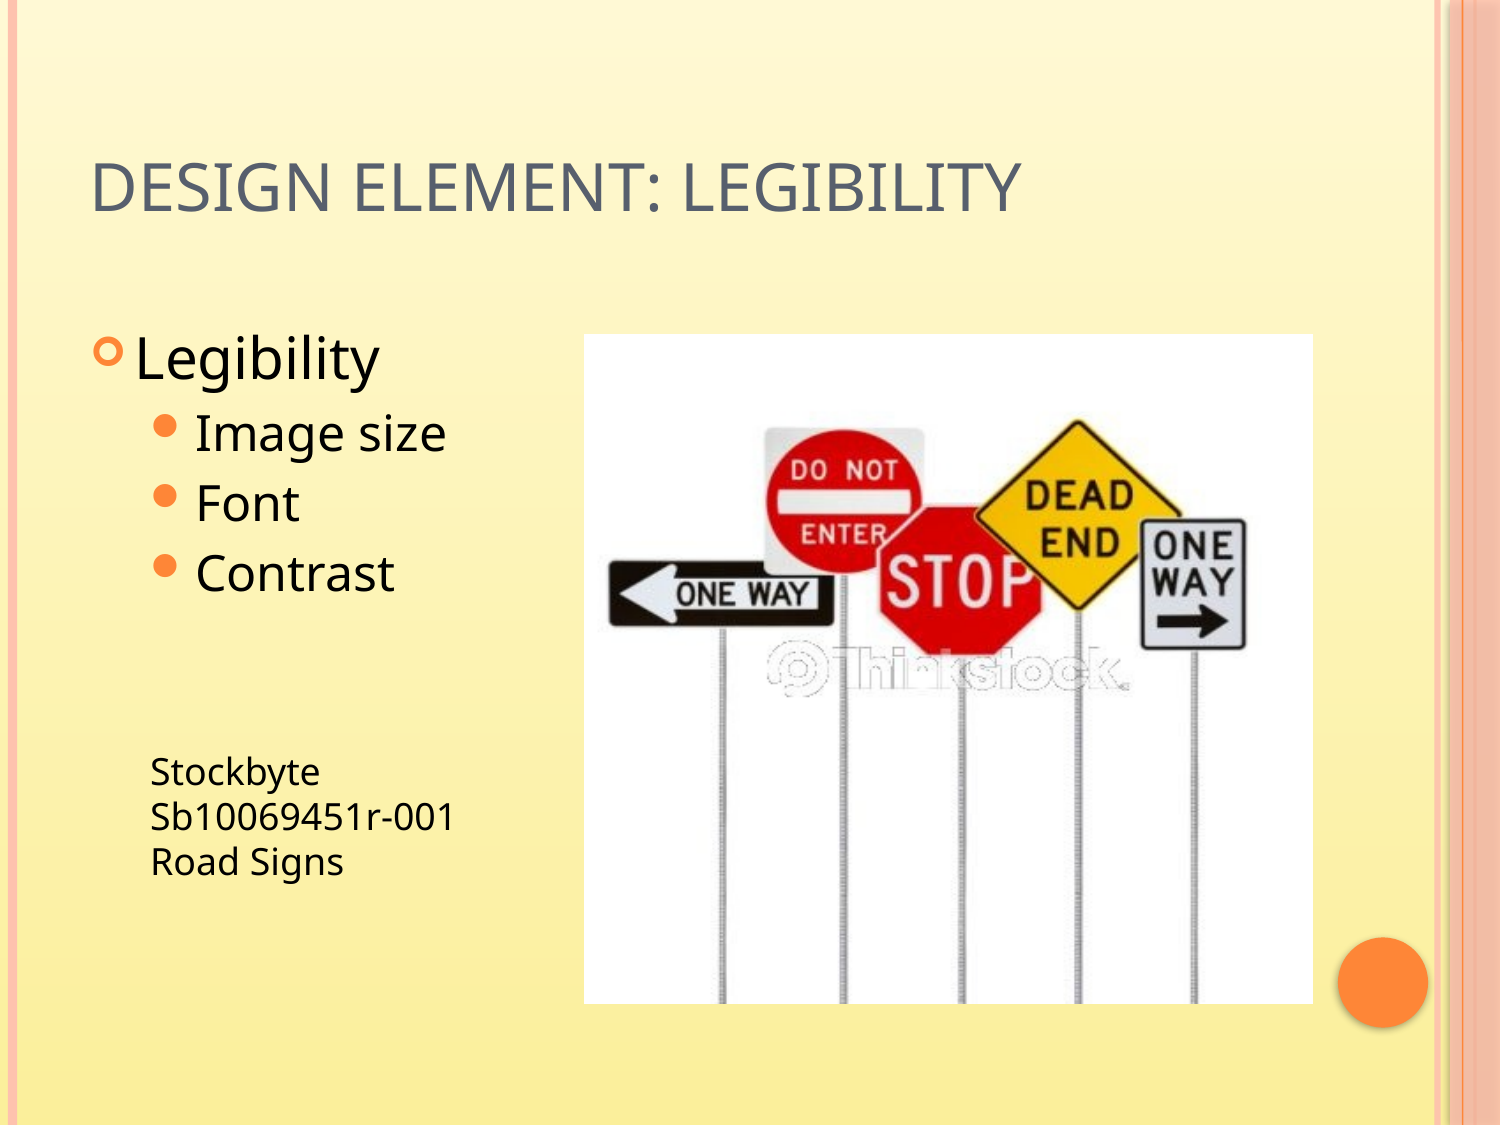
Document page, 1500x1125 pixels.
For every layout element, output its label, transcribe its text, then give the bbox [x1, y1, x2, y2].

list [583, 313, 1313, 1026]
title Design Element: Legibility [75, 44, 1313, 233]
text_box Stockbyte Sb10069451r-001 Road Signs [135, 740, 507, 891]
list Legibility Image size Font Contrast [74, 313, 580, 1026]
